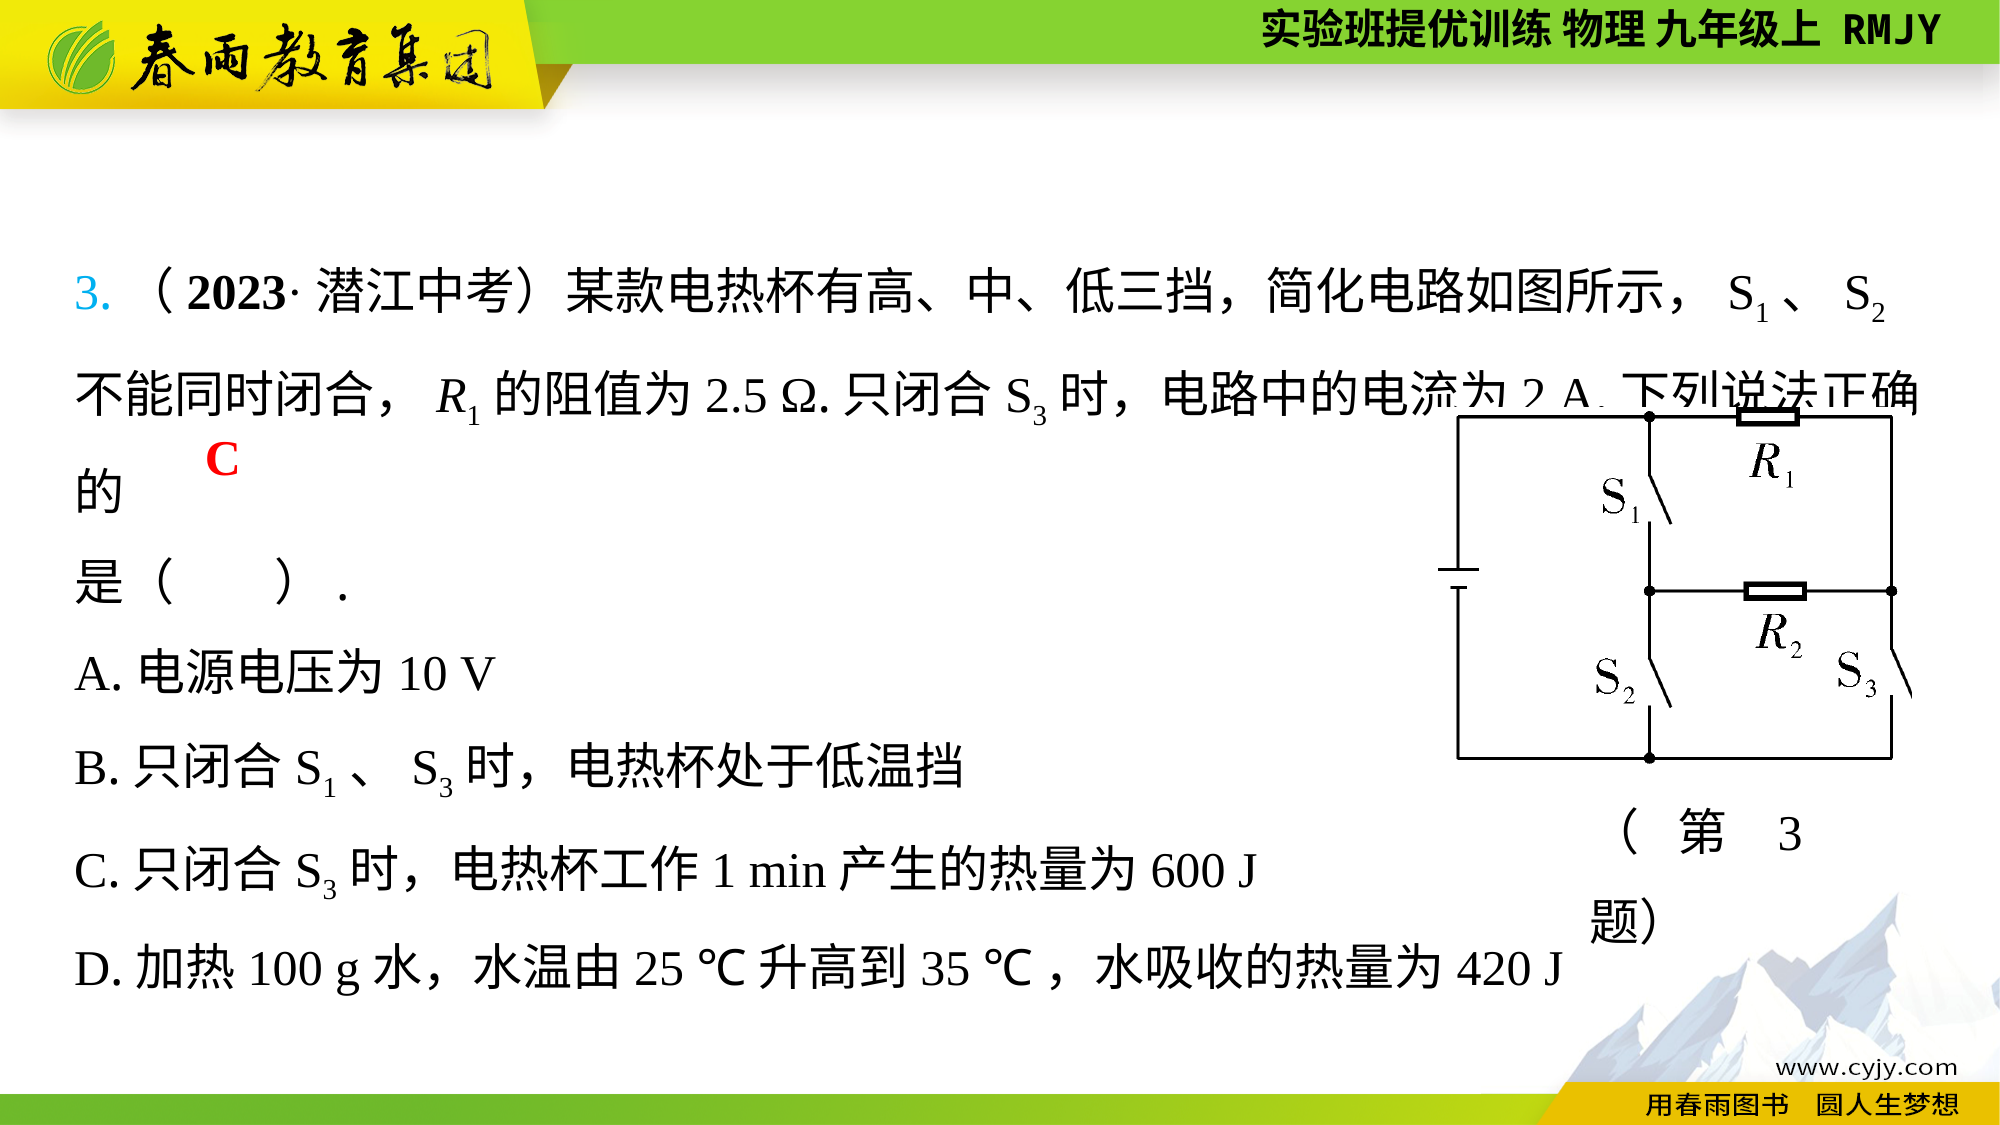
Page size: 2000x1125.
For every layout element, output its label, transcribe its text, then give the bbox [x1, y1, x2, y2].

list 3.（2023·潜江中考）某款电热杯有高、中、低三挡，简化电路如图所示，S1、S2不能同时闭合，R1的阻值为2.5 Ω.只闭合S3时，电路中的电流为2 A.下列说法正确的 是（ ）. A.电源电压为10 V B.只闭合S1、S3时，电热杯处于低温挡 C.只闭合S3时，电热杯工作1 min产生的热量为600 J D.加热100 g水，水温由25 ℃升高到35 ℃，水吸收的热量为420 J [59, 218, 1944, 870]
picture [0, 0, 2000, 1125]
text_box （第3题） [1574, 771, 1830, 869]
text_box C [190, 417, 256, 493]
